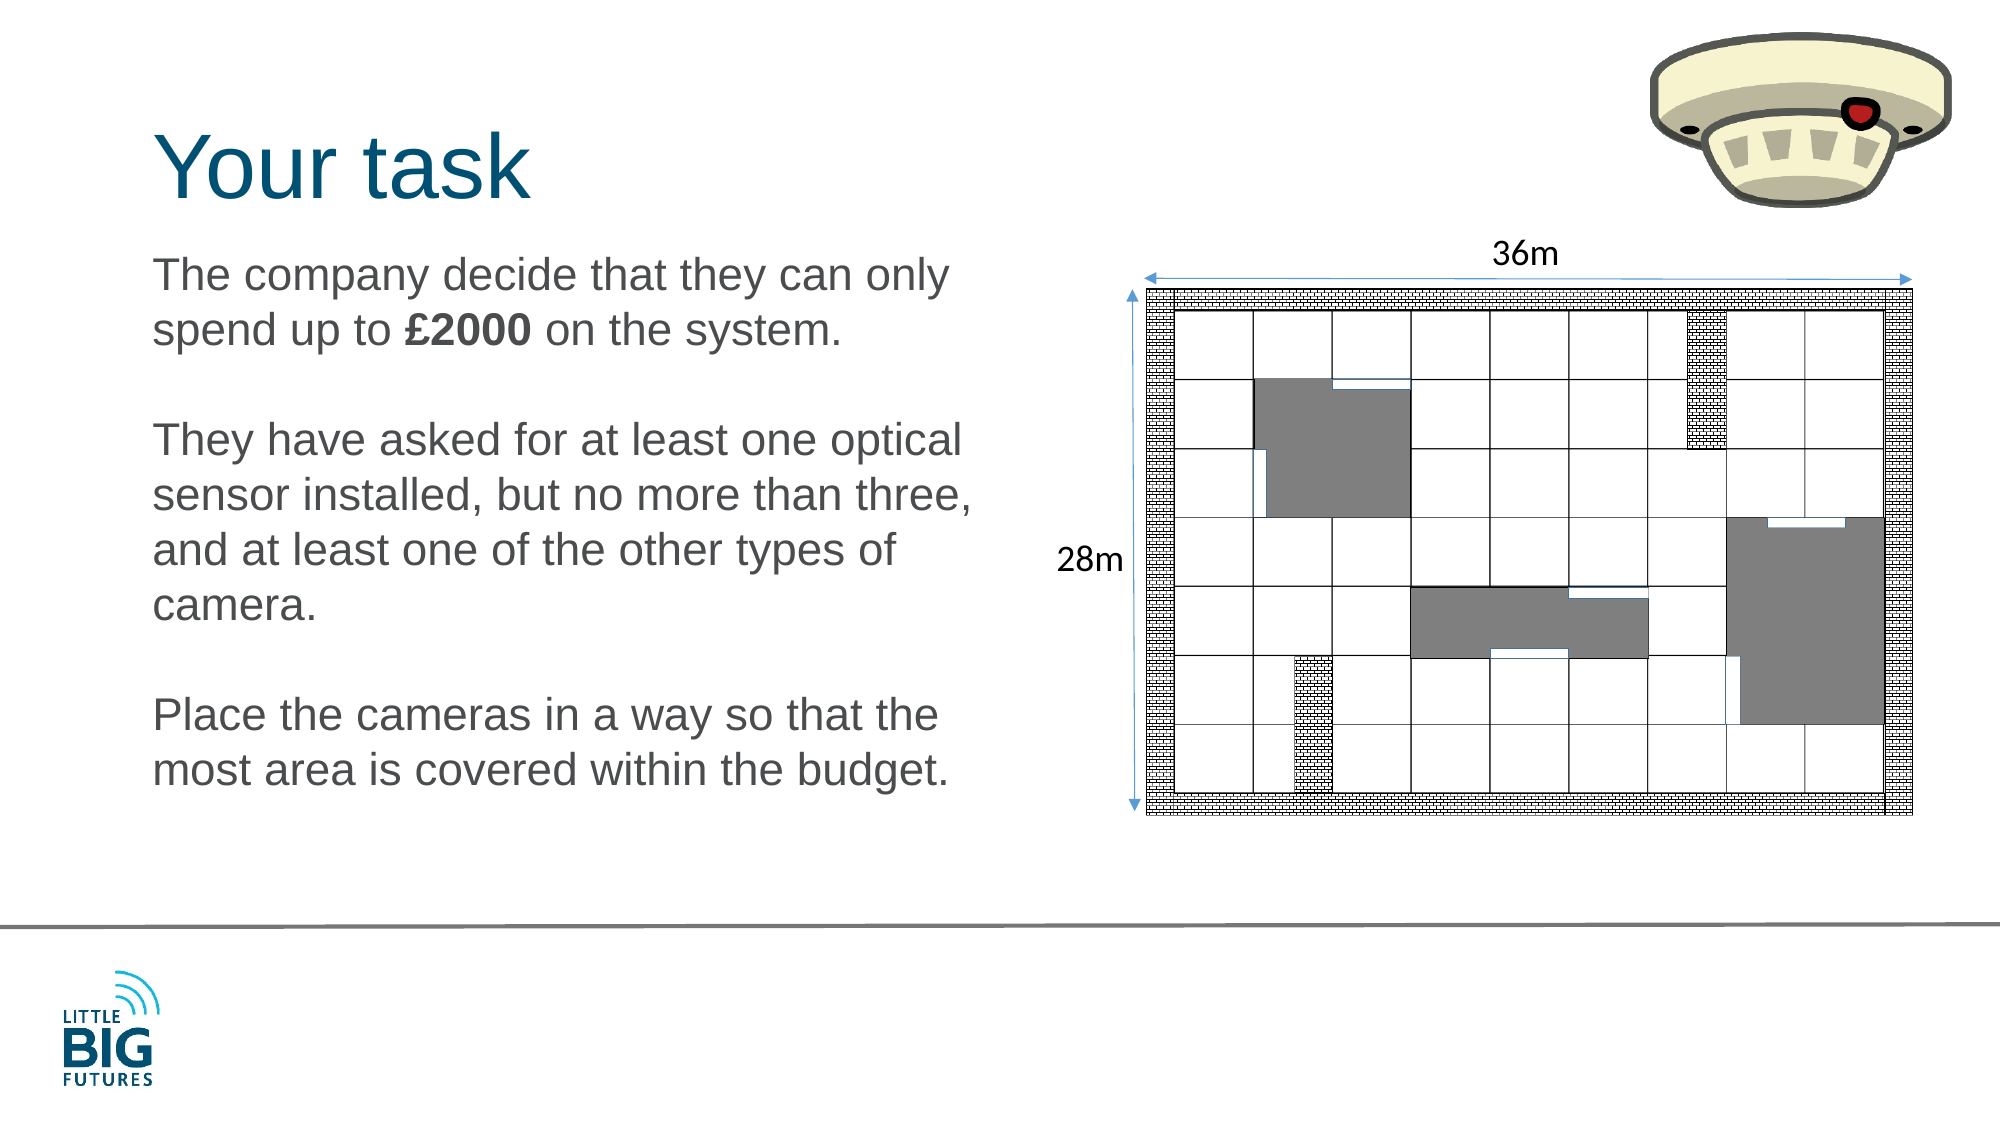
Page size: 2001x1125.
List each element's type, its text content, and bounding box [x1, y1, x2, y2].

title Your task [137, 59, 1863, 278]
picture [1650, 32, 1952, 208]
picture [27, 938, 196, 1118]
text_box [1041, 221, 1925, 825]
text_box The company decide that they can only spend up to £2000 on the system. They have asked for at least one optical sensor installed, but no more than three, and at least one of the other types of camera. Place the cameras in a way so that the most area is covered within the budget. [137, 237, 1023, 802]
